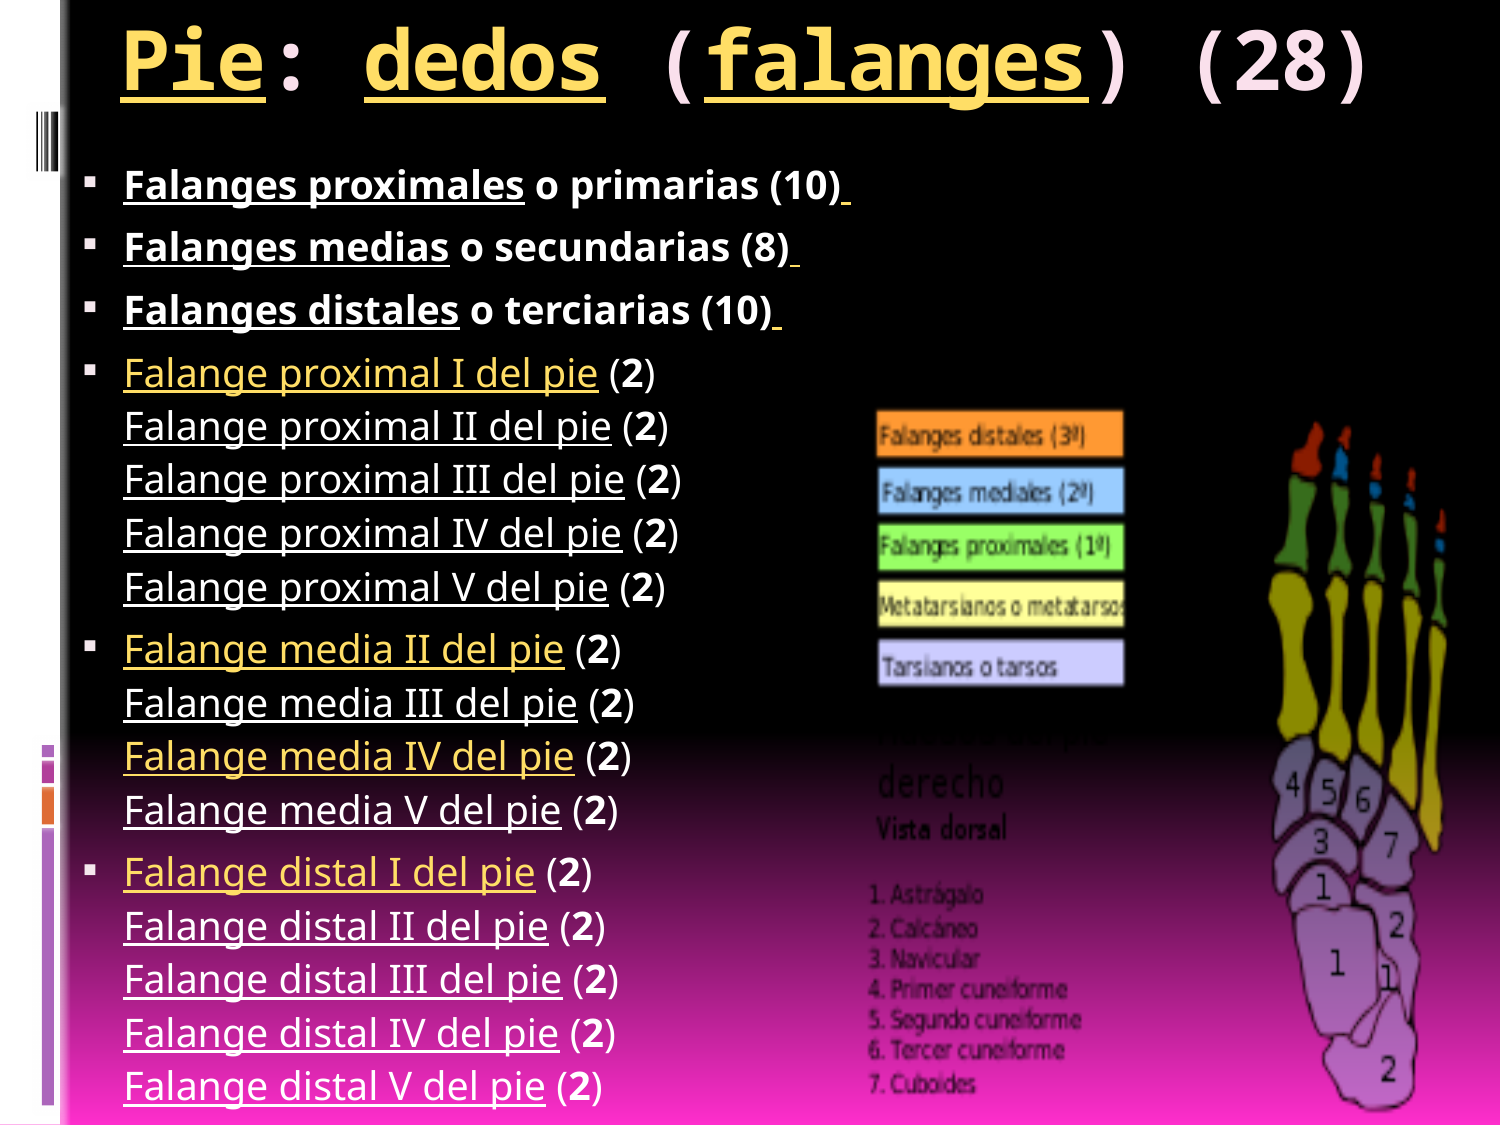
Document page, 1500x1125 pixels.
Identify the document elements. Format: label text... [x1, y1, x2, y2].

title Pie: dedos (falanges) (28) [105, 0, 1425, 152]
list Falanges proximales o primarias (10) Falanges medias o secundarias (8) Falanges distales o terciarias (10) Falange proximal I del pie (2) Falange proximal II del pie (2) Falange proximal III del pie (2) Falange proximal IV del pie (2) Falange proximal V del pie (2) Falange media II del pie (2) Falange media III del pie (2) Falange media IV del pie (2) Falange media V del pie (2) Falange distal I del pie (2) Falange distal II del pie (2) Falange distal III del pie (2) Falange distal IV del pie (2) Falange distal V del pie (2) [58, 152, 1500, 1125]
picture [854, 362, 1500, 1125]
